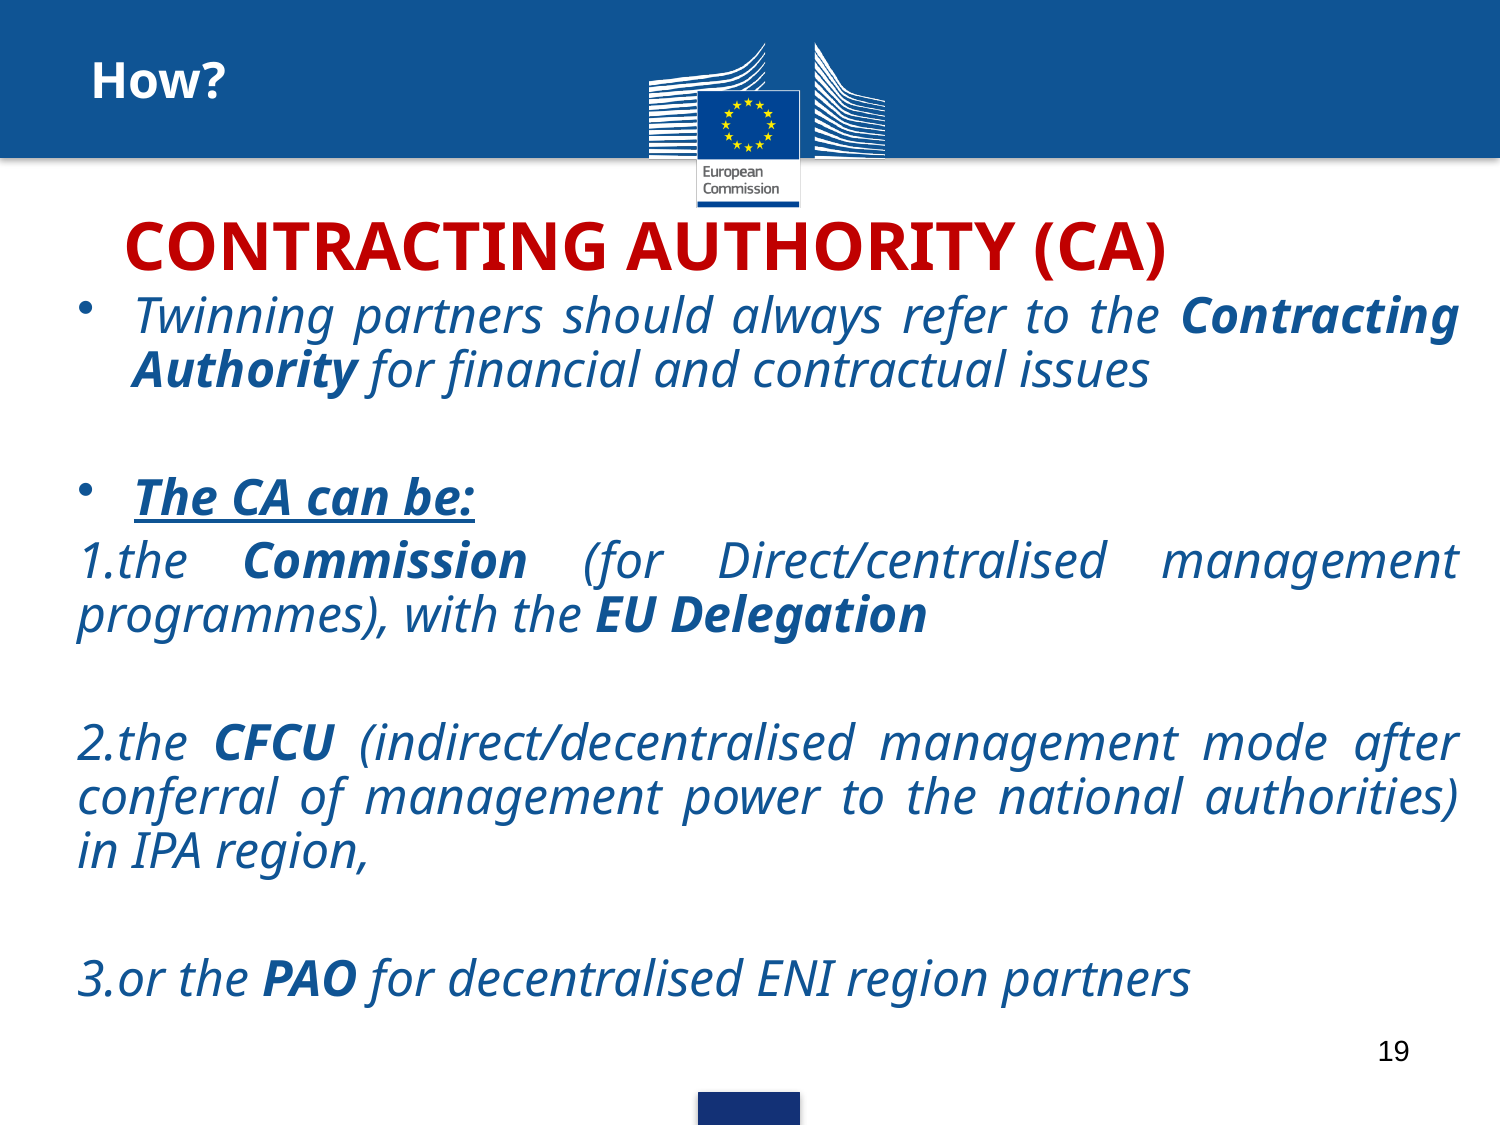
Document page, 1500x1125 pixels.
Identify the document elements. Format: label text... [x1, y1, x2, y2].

slide_number 19 [1074, 1024, 1425, 1103]
title CONTRACTING AUTHORITY (CA) [50, 184, 1400, 304]
list Twinning partners should always refer to the Contracting Authority for financial and contractual issues The CA can be: 1.the Commission (for Direct/centralised management programmes), with the EU Delegation 2.the CFCU (indirect/decentralised management mode after conferral of management power to the national authorities) in IPA region, 3.or the PAO for decentralised ENI region partners [62, 212, 1475, 1125]
text_box How? [74, 0, 1425, 185]
